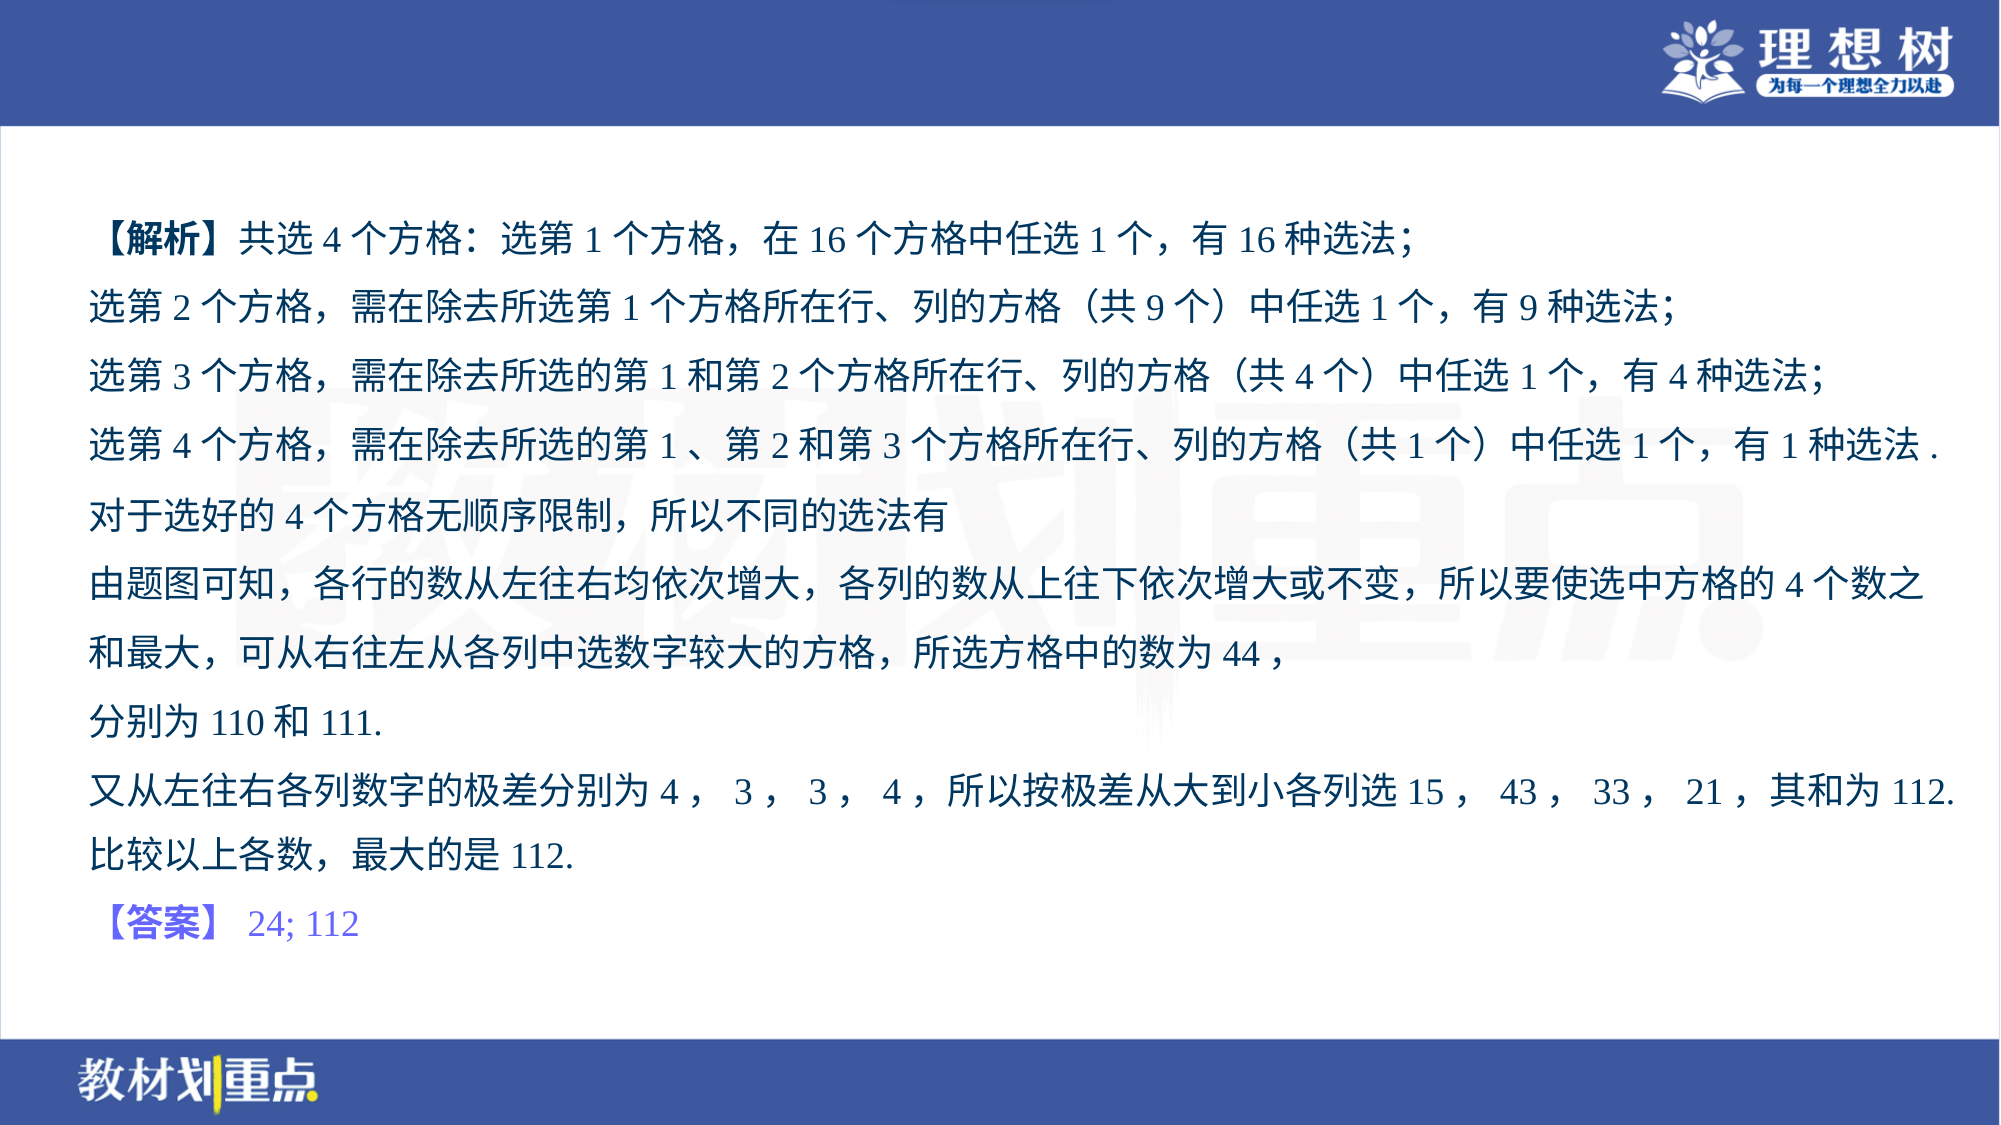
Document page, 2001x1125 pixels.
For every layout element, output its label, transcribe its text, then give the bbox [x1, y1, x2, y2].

text_box 【答案】24; 112 [88, 877, 1911, 937]
picture [0, 0, 2000, 1125]
